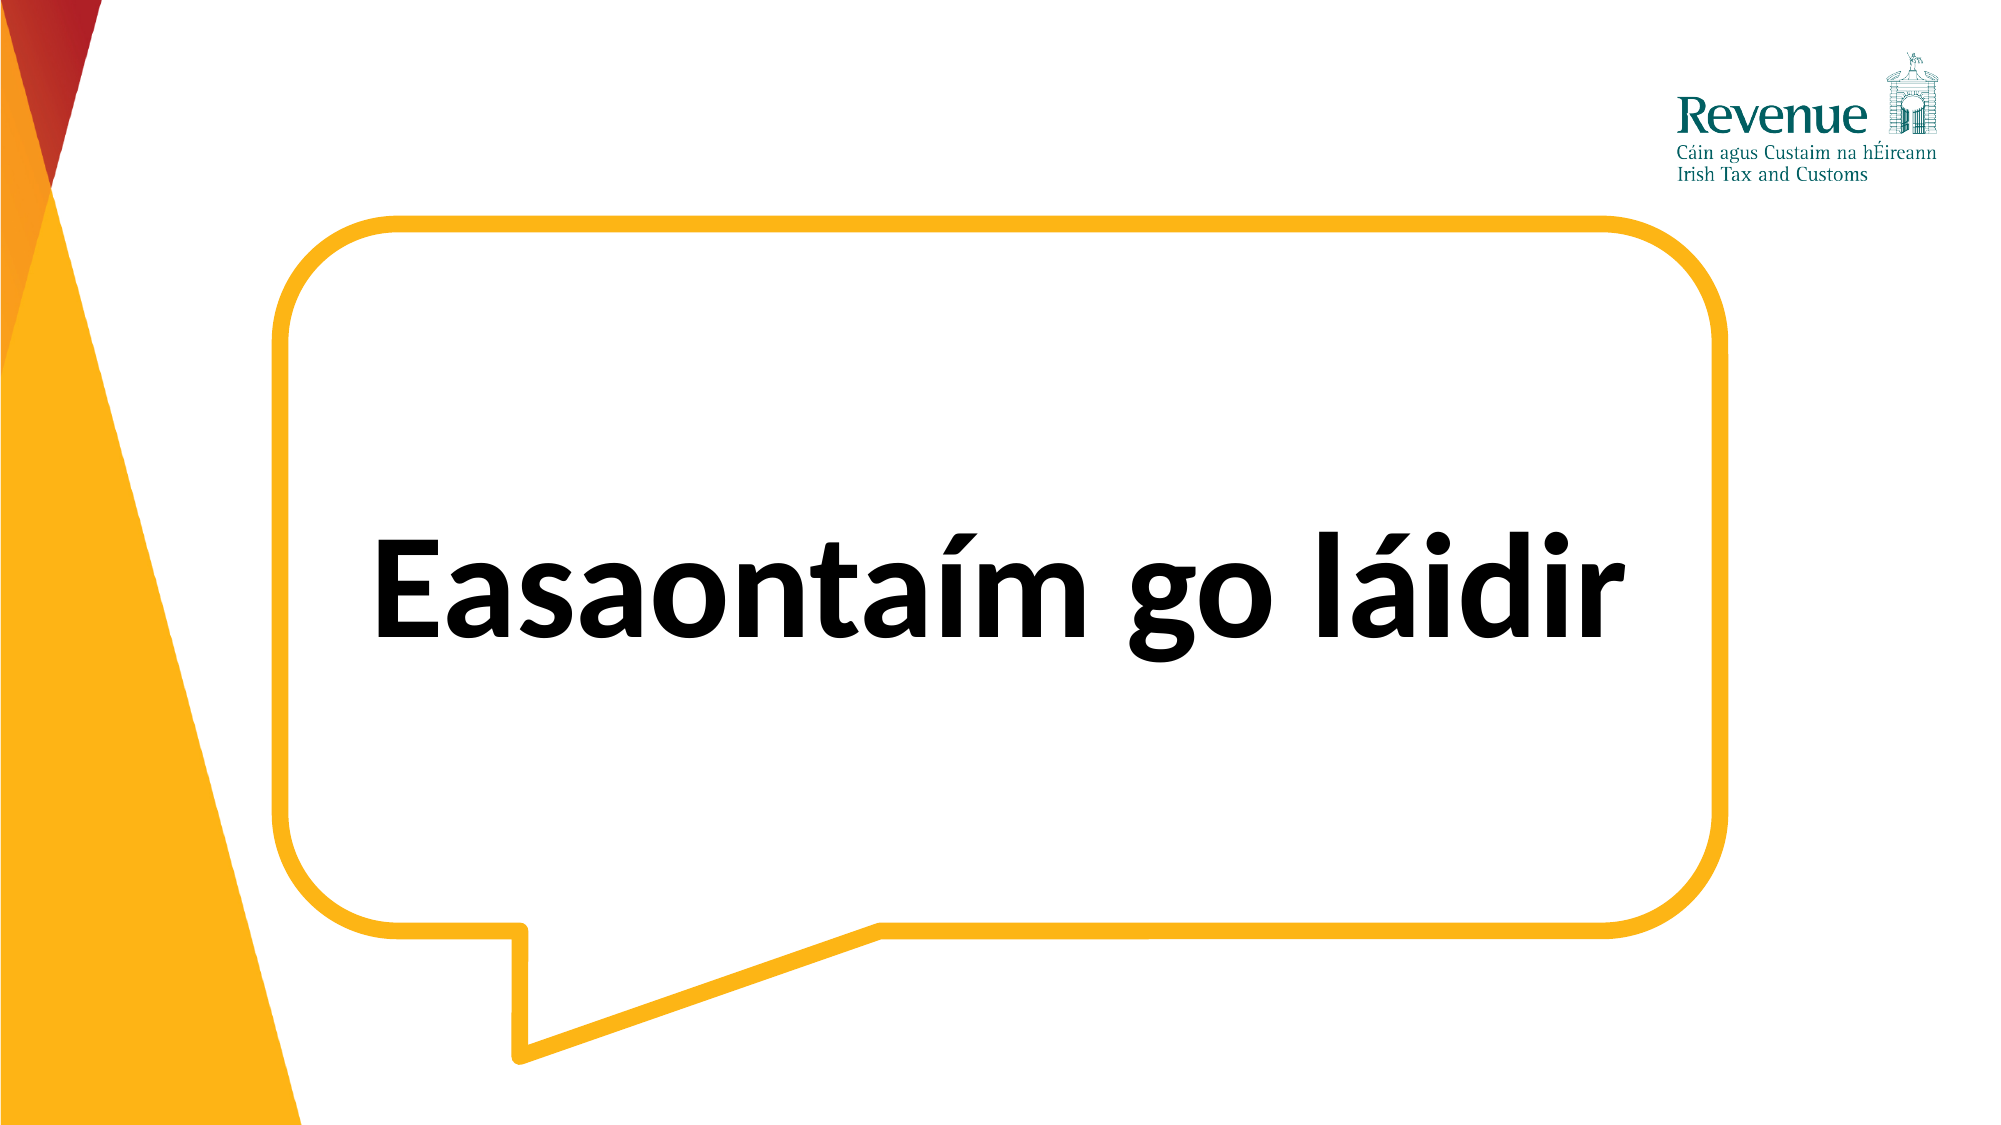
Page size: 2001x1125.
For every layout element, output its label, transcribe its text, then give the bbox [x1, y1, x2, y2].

picture [2, 1, 1592, 1125]
text_box Easaontaím go láidir [279, 222, 1722, 1058]
picture [1677, 52, 1939, 181]
